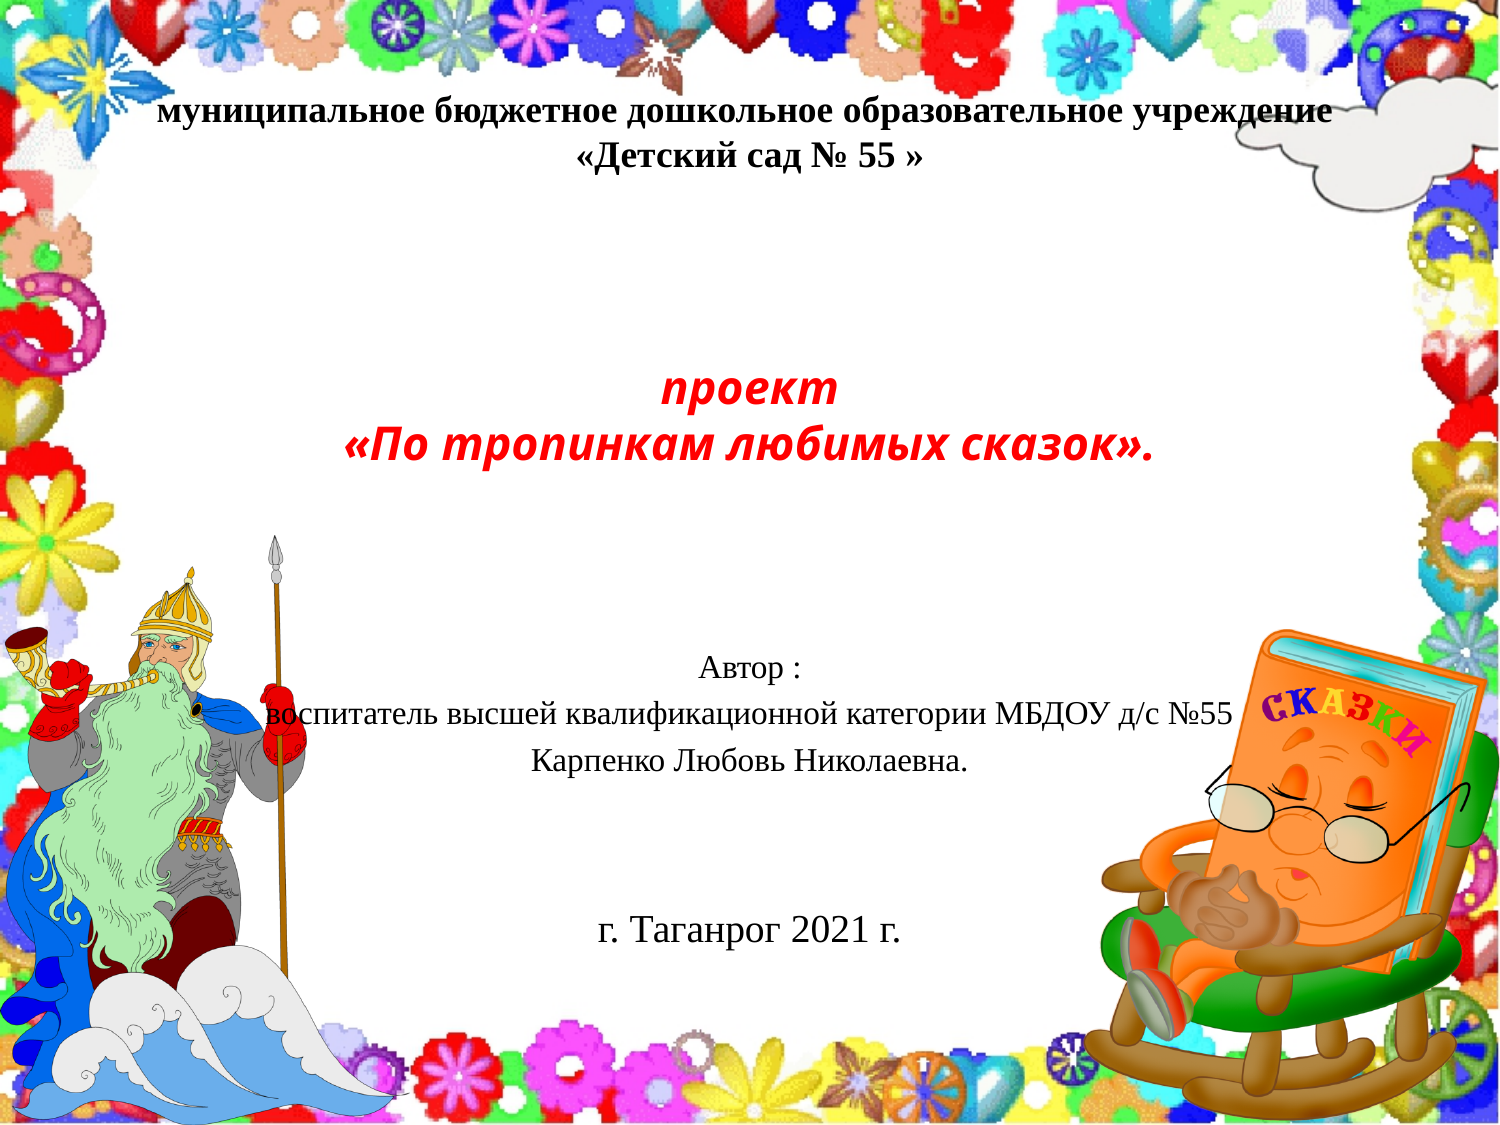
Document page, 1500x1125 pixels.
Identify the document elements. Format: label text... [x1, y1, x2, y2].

picture [0, 0, 1500, 1125]
title проект «По тропинкам любимых сказок». [112, 349, 1388, 591]
subtitle Автор : воспитатель высшей квалификационной категории МБДОУ д/с №55 Карпенко Любовь Николаевна. г. Таганрог 2021 г. [225, 637, 1275, 1024]
text_box муниципальное бюджетное дошкольное образовательное учреждение «Детский сад № 55 » [123, 78, 1376, 183]
